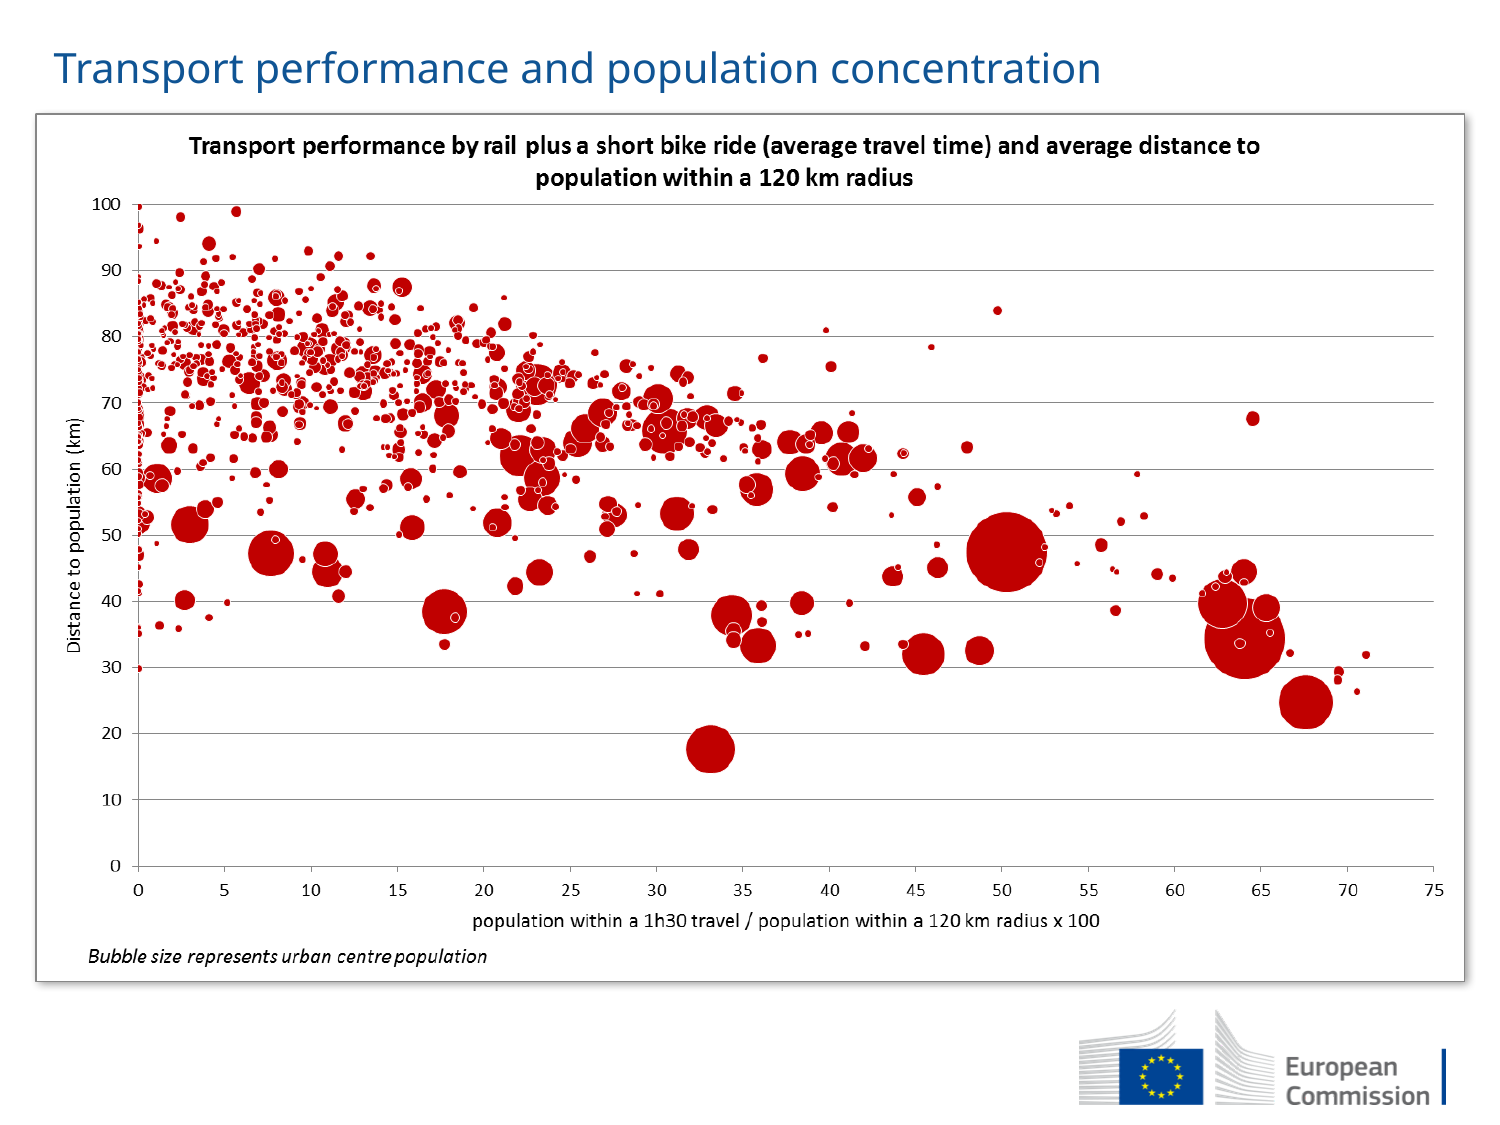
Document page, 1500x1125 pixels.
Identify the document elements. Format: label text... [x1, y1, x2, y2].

title Transport performance and population concentration [38, 30, 1425, 104]
picture [1078, 1008, 1447, 1106]
picture [34, 113, 1465, 982]
